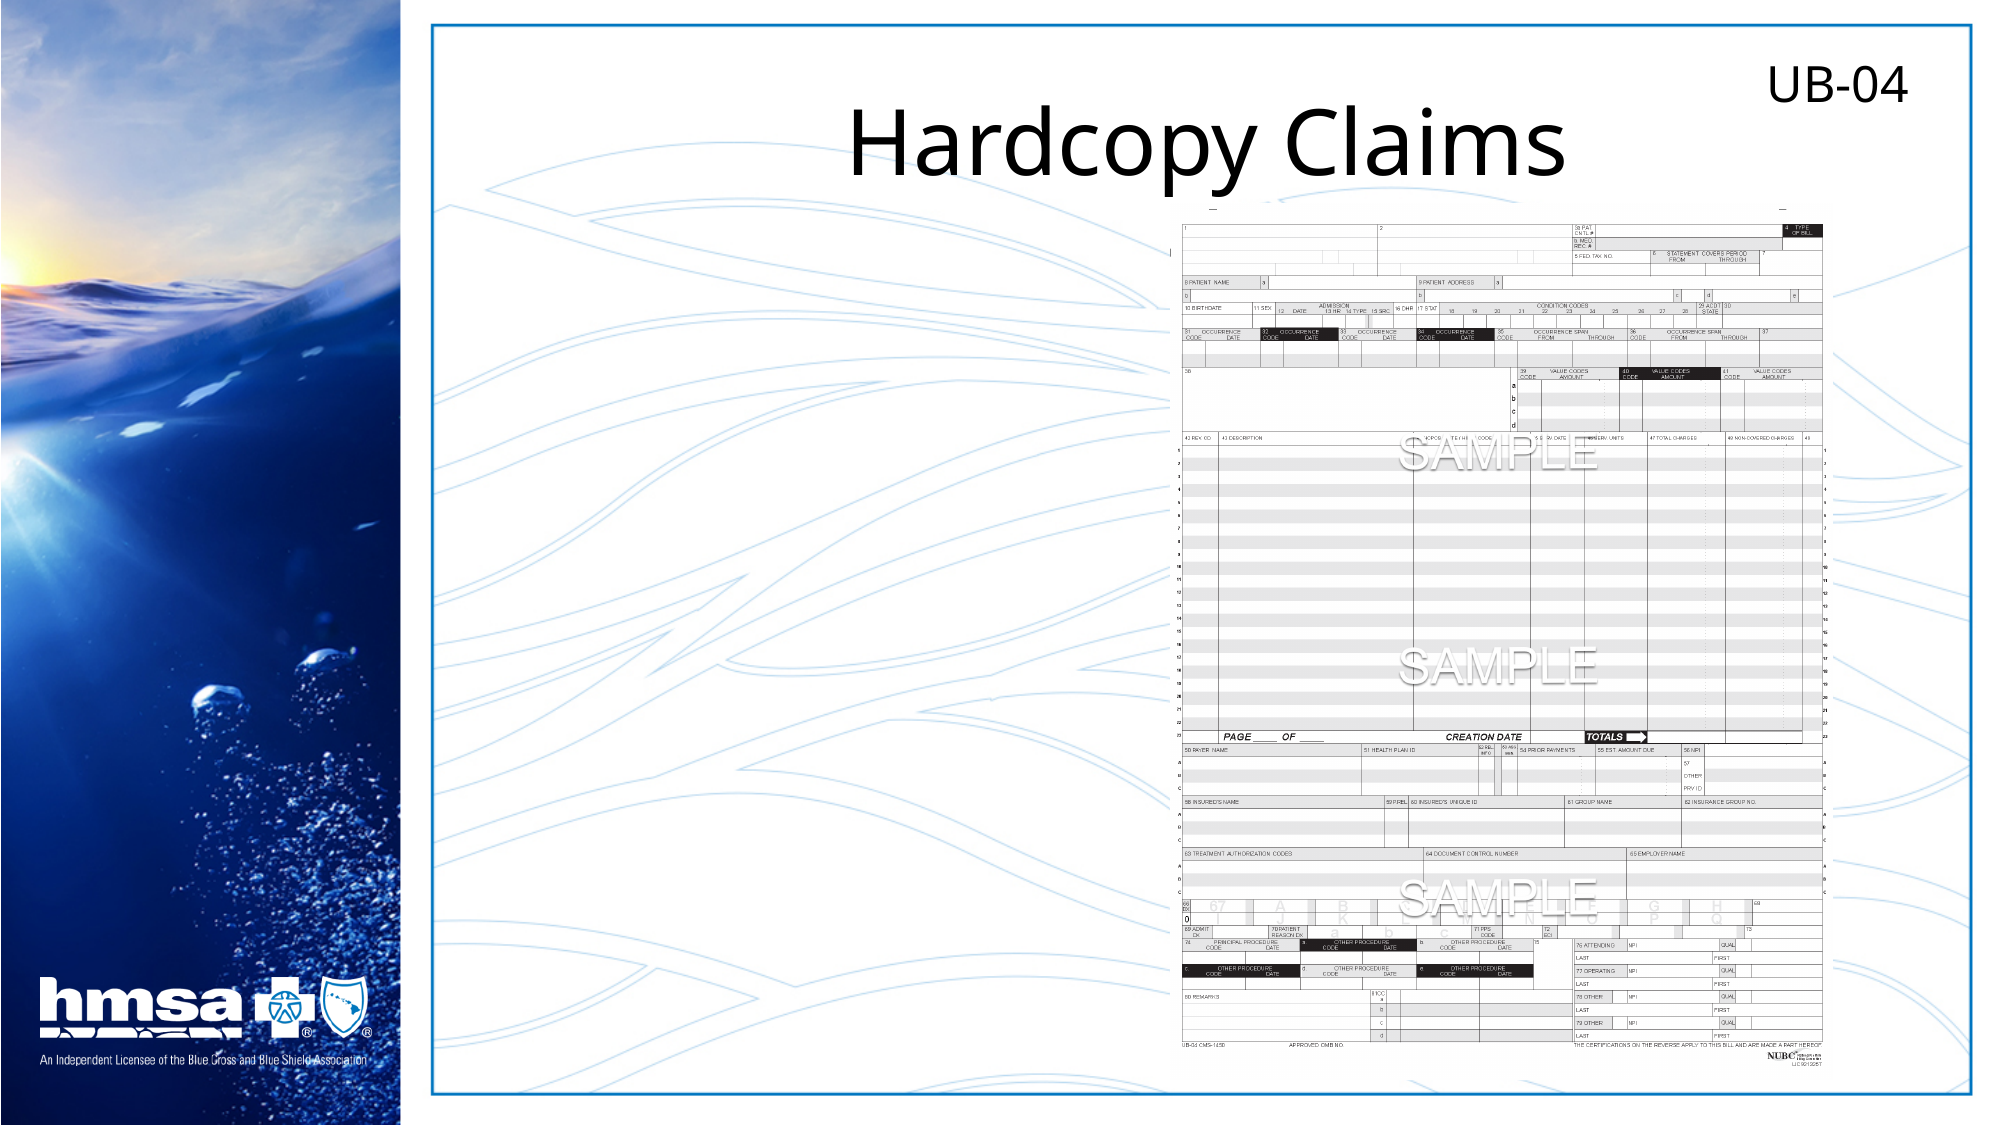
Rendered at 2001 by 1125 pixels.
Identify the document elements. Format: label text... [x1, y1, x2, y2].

text_box UB-04 [1752, 45, 1939, 120]
picture [1, 0, 1999, 1125]
title Hardcopy Claims [476, 45, 1939, 233]
